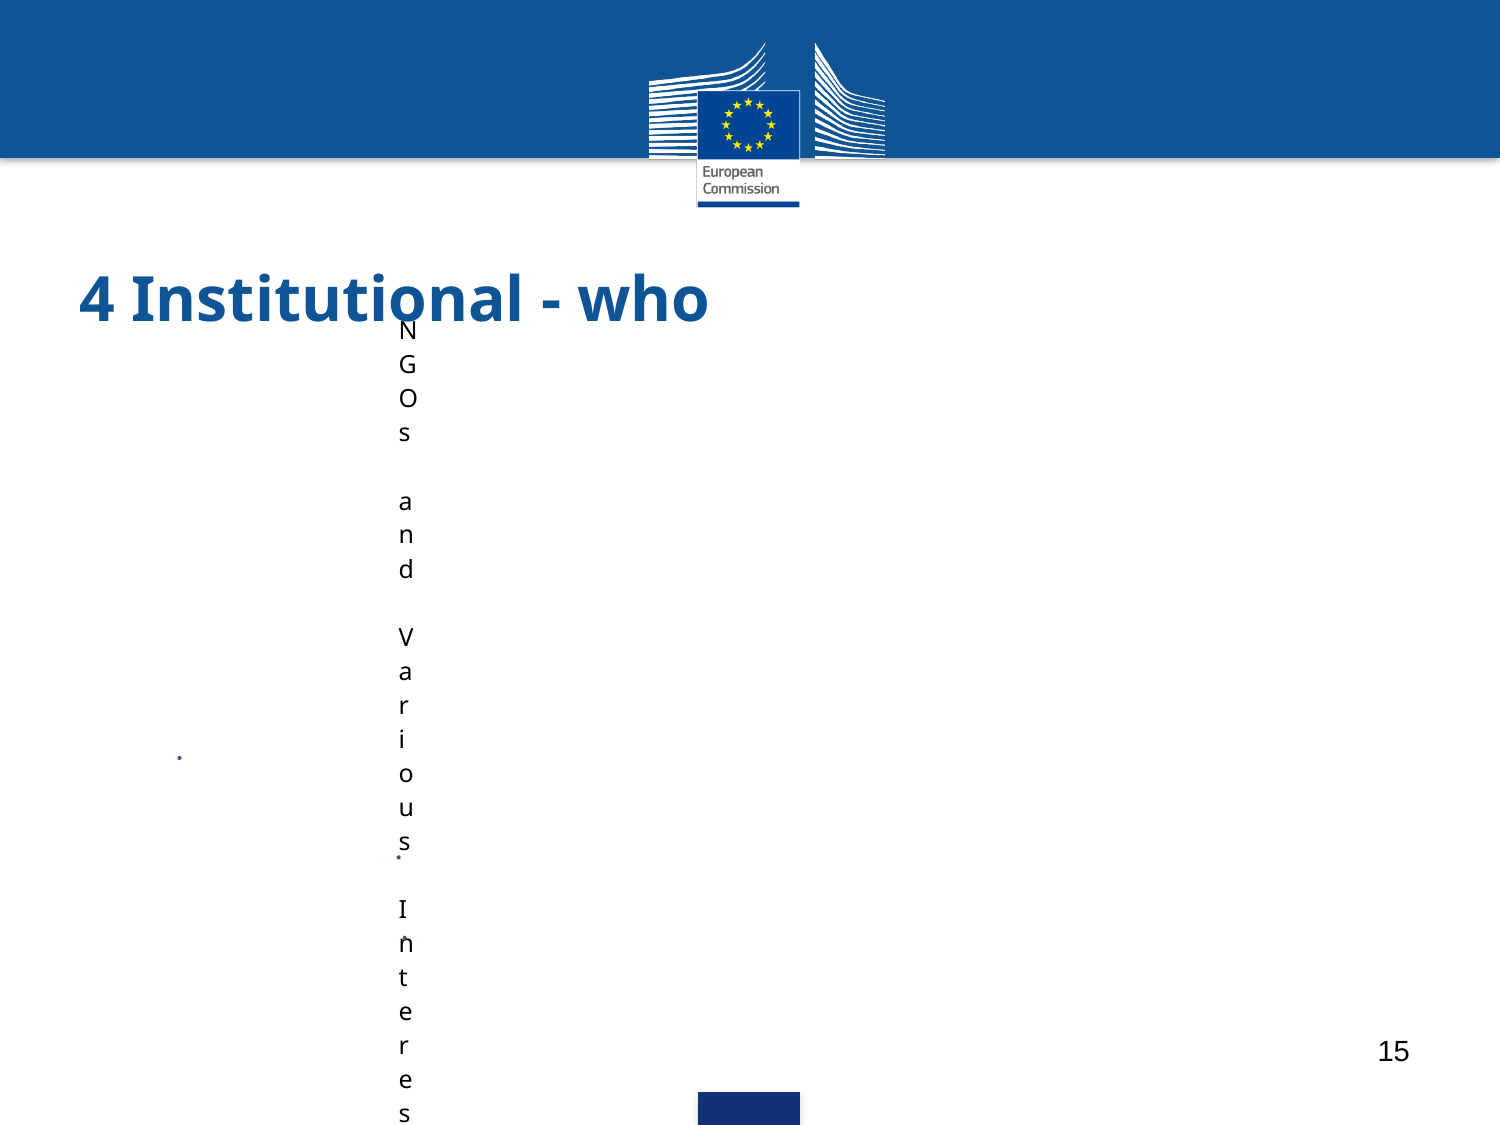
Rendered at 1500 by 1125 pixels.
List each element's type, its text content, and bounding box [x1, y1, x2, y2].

title 4 Institutional - who [64, 219, 1415, 374]
picture [649, 42, 885, 208]
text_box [179, 408, 1500, 988]
slide_number 15 [1074, 1024, 1426, 1103]
